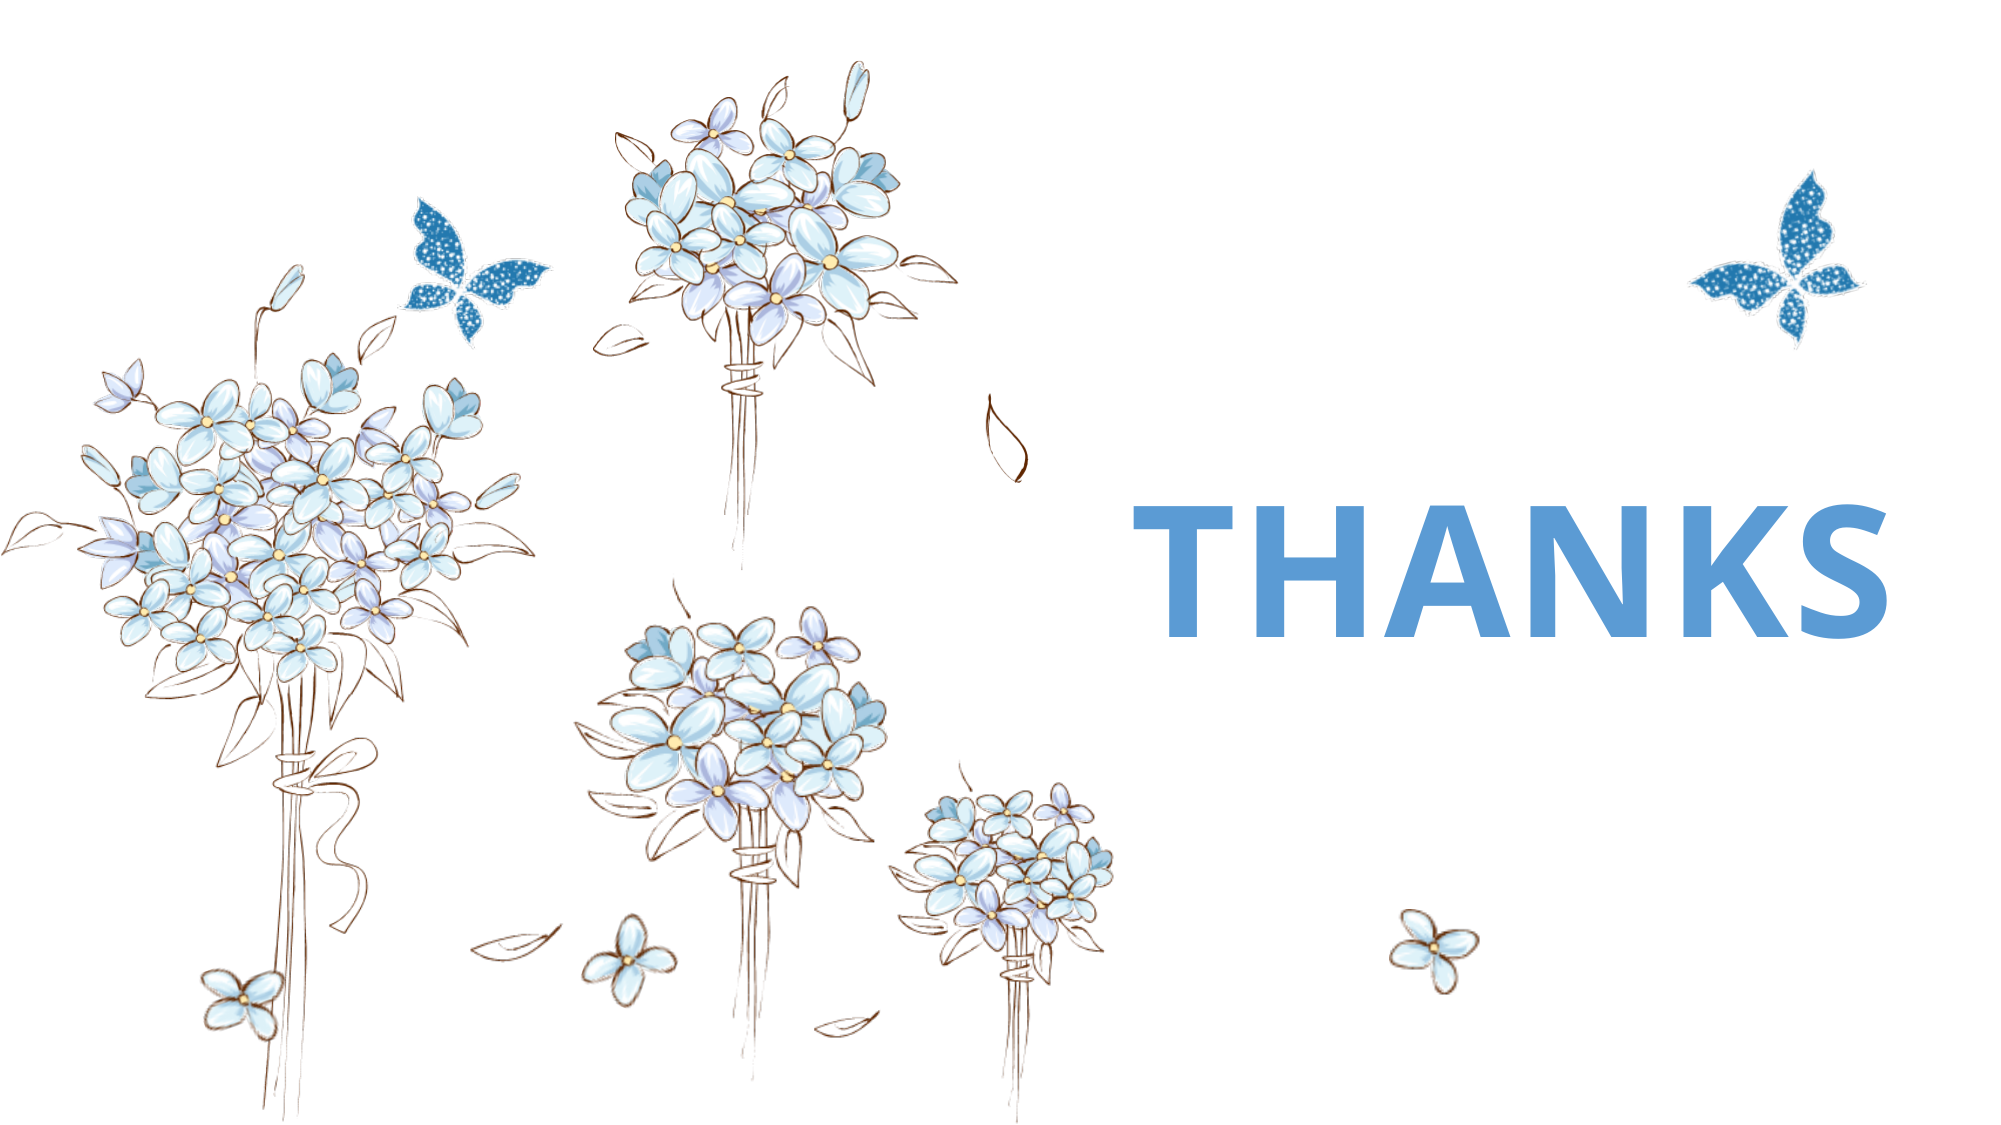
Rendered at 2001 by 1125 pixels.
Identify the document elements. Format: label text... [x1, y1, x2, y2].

picture [1389, 909, 1482, 997]
picture [1, 60, 1115, 1125]
title THANKS [929, 428, 1911, 683]
picture [1668, 164, 1878, 372]
